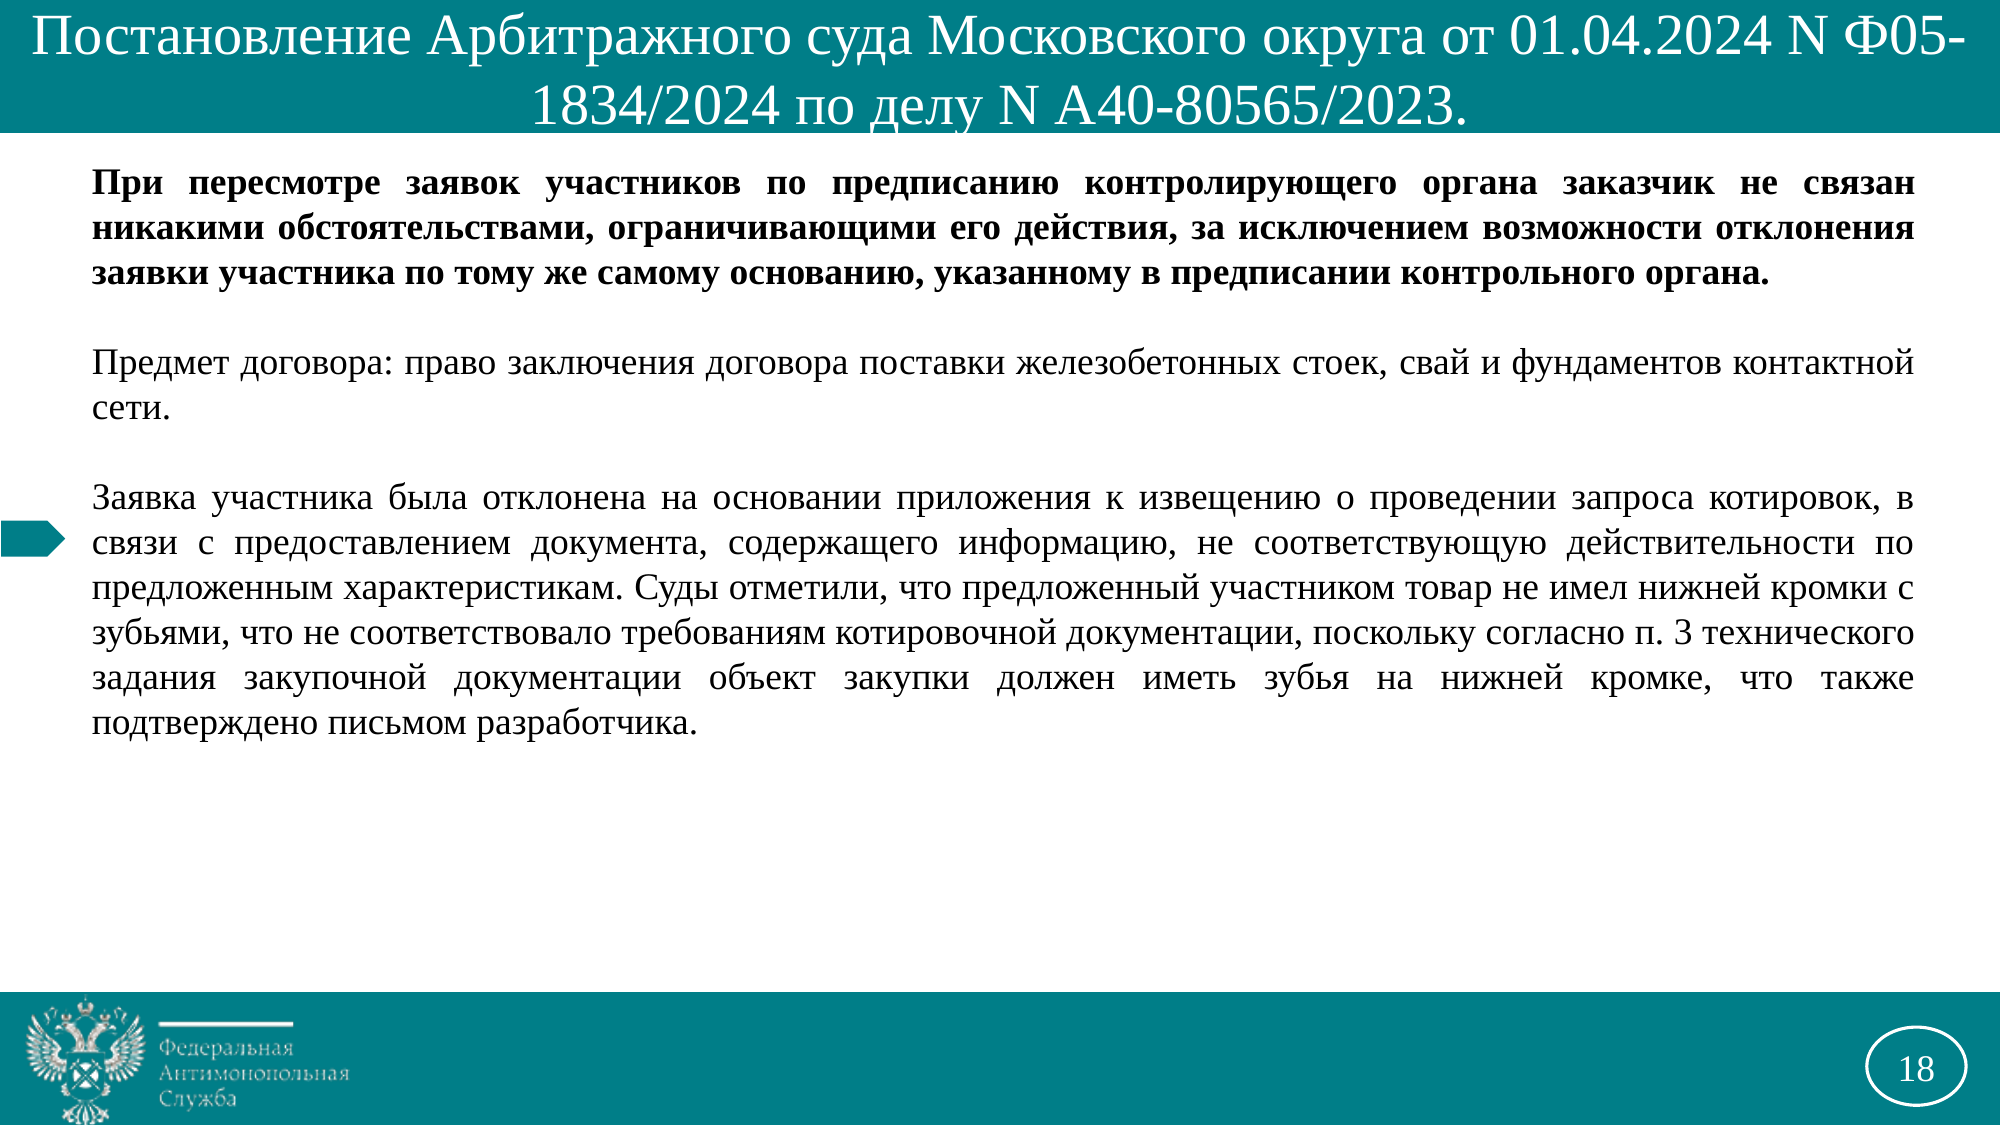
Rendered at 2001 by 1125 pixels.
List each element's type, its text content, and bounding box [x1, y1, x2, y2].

text_box [10, 132, 1967, 328]
text_box 18 [1865, 1026, 1968, 1107]
text_box [0, 518, 69, 559]
picture [25, 994, 350, 1125]
text_box [0, 991, 2000, 1125]
text_box Постановление Арбитражного суда Московского округа от 01.04.2024 N Ф05-1834/2024 по делу N А40-80565/2023. [0, 0, 2000, 134]
text_box При пересмотре заявок участников по предписанию контролирующего органа заказчик не связан никакими обстоятельствами, ограничивающими его действия, за исключением возможности отклонения заявки участника по тому же самому основанию, указанному в предписании контрольного органа. Предмет договора: право заключения договора поставки железобетонных стоек, свай и фундаментов контактной сети. Заявка участника была отклонена на основании приложения к извещению о проведении запроса котировок, в связи с предоставлением документа, содержащего информацию, не соответствующую действительности по предложенным характеристикам. Суды отметили, что предложенный участником товар не имел нижней кромки с зубьями, что не соответствовало требованиям котировочной документации, поскольку согласно п. 3 технического задания закупочной документации объект закупки должен иметь зубья на нижней кромке, что также подтверждено письмом разработчика. [77, 149, 1932, 795]
